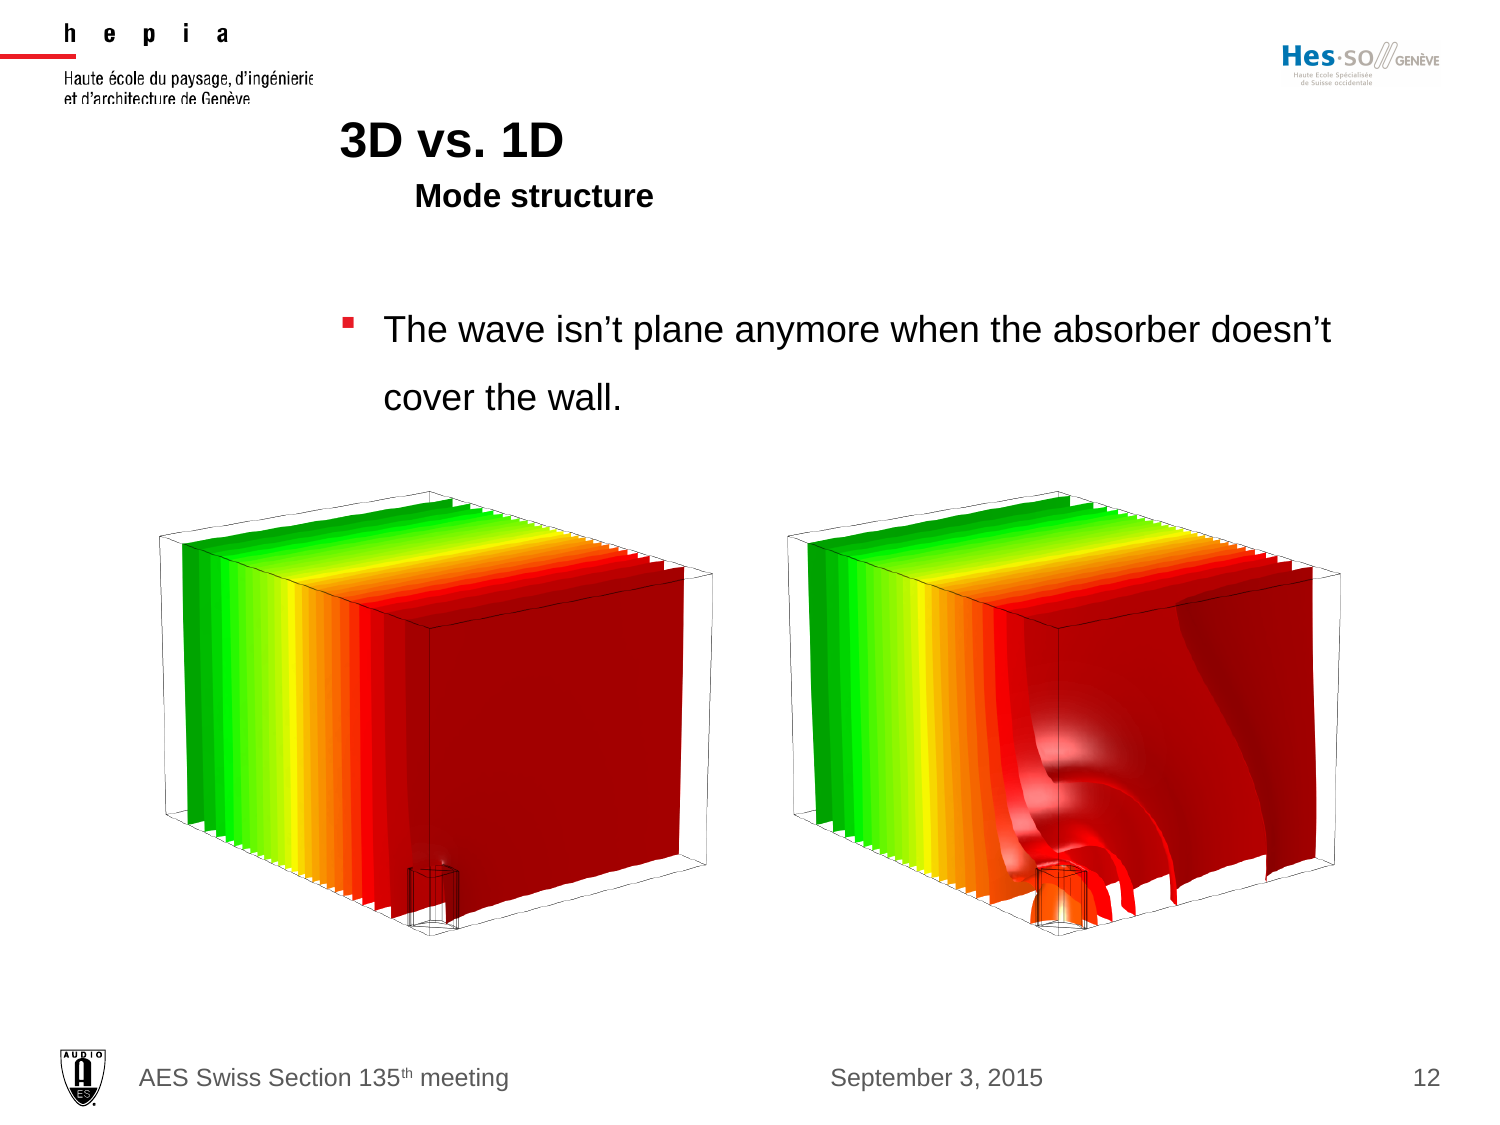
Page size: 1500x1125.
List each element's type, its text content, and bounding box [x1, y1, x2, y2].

list The wave isn’t plane anymore when the absorber doesn’t cover the wall. [324, 275, 1441, 445]
list 3D vs. 1D Mode structure [324, 99, 1441, 264]
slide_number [549, 1050, 1341, 1103]
footer AES Swiss Section 135th meeting [123, 1050, 538, 1103]
slide_number 12 [1352, 1050, 1441, 1103]
picture [159, 491, 1341, 936]
picture [1281, 40, 1441, 87]
